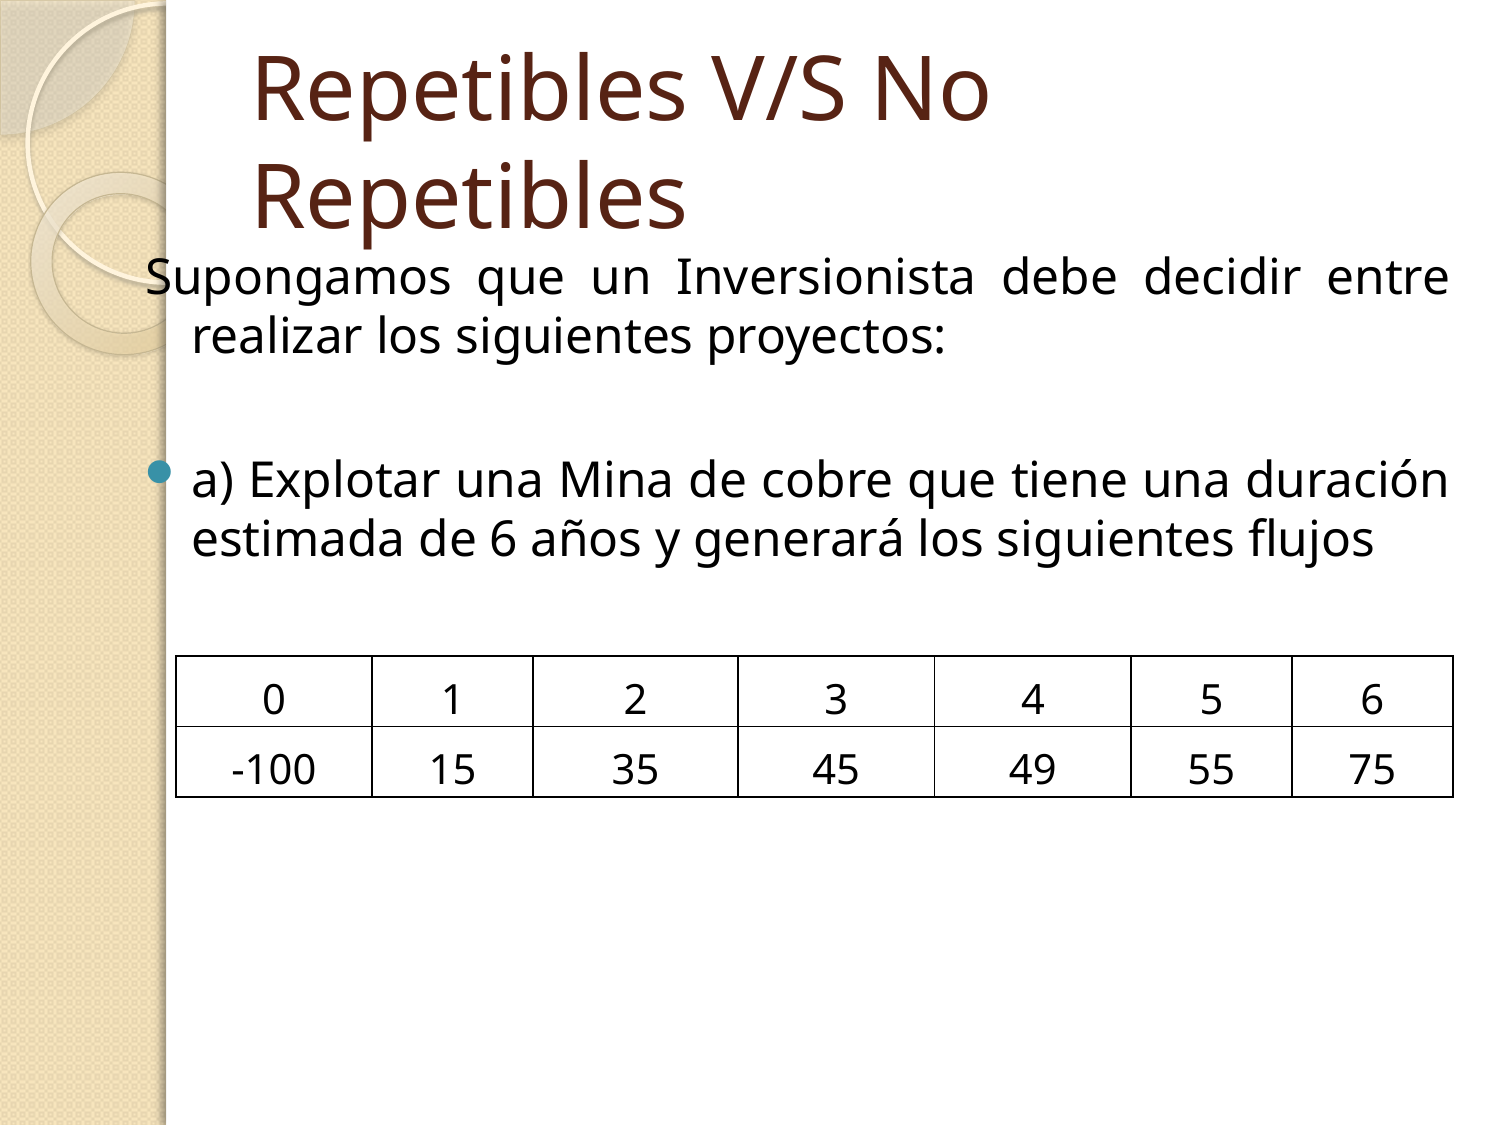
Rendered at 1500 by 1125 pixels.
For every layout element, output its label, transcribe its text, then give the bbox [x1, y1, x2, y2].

table_header 4 [935, 657, 1130, 726]
table_header 6 [1293, 657, 1452, 726]
table_cell 45 [739, 727, 934, 796]
table_cell 75 [1293, 727, 1452, 796]
table_cell 55 [1132, 727, 1291, 796]
table_header 0 [177, 657, 371, 726]
table_header 1 [373, 657, 532, 726]
table_cell 49 [935, 727, 1130, 796]
table_header 2 [534, 657, 737, 726]
title Repetibles V/S No Repetibles [235, 45, 1466, 233]
table_header 3 [739, 657, 934, 726]
table_cell -100 [177, 727, 371, 796]
list Supongamos que un Inversionista debe decidir entre realizar los siguientes proyectos: a) Explotar una Mina de cobre que tiene una duración estimada de 6 años y generará los siguientes flujos [117, 237, 1466, 586]
table_header 5 [1132, 657, 1291, 726]
table_cell 35 [534, 727, 737, 796]
table_cell 15 [373, 727, 532, 796]
